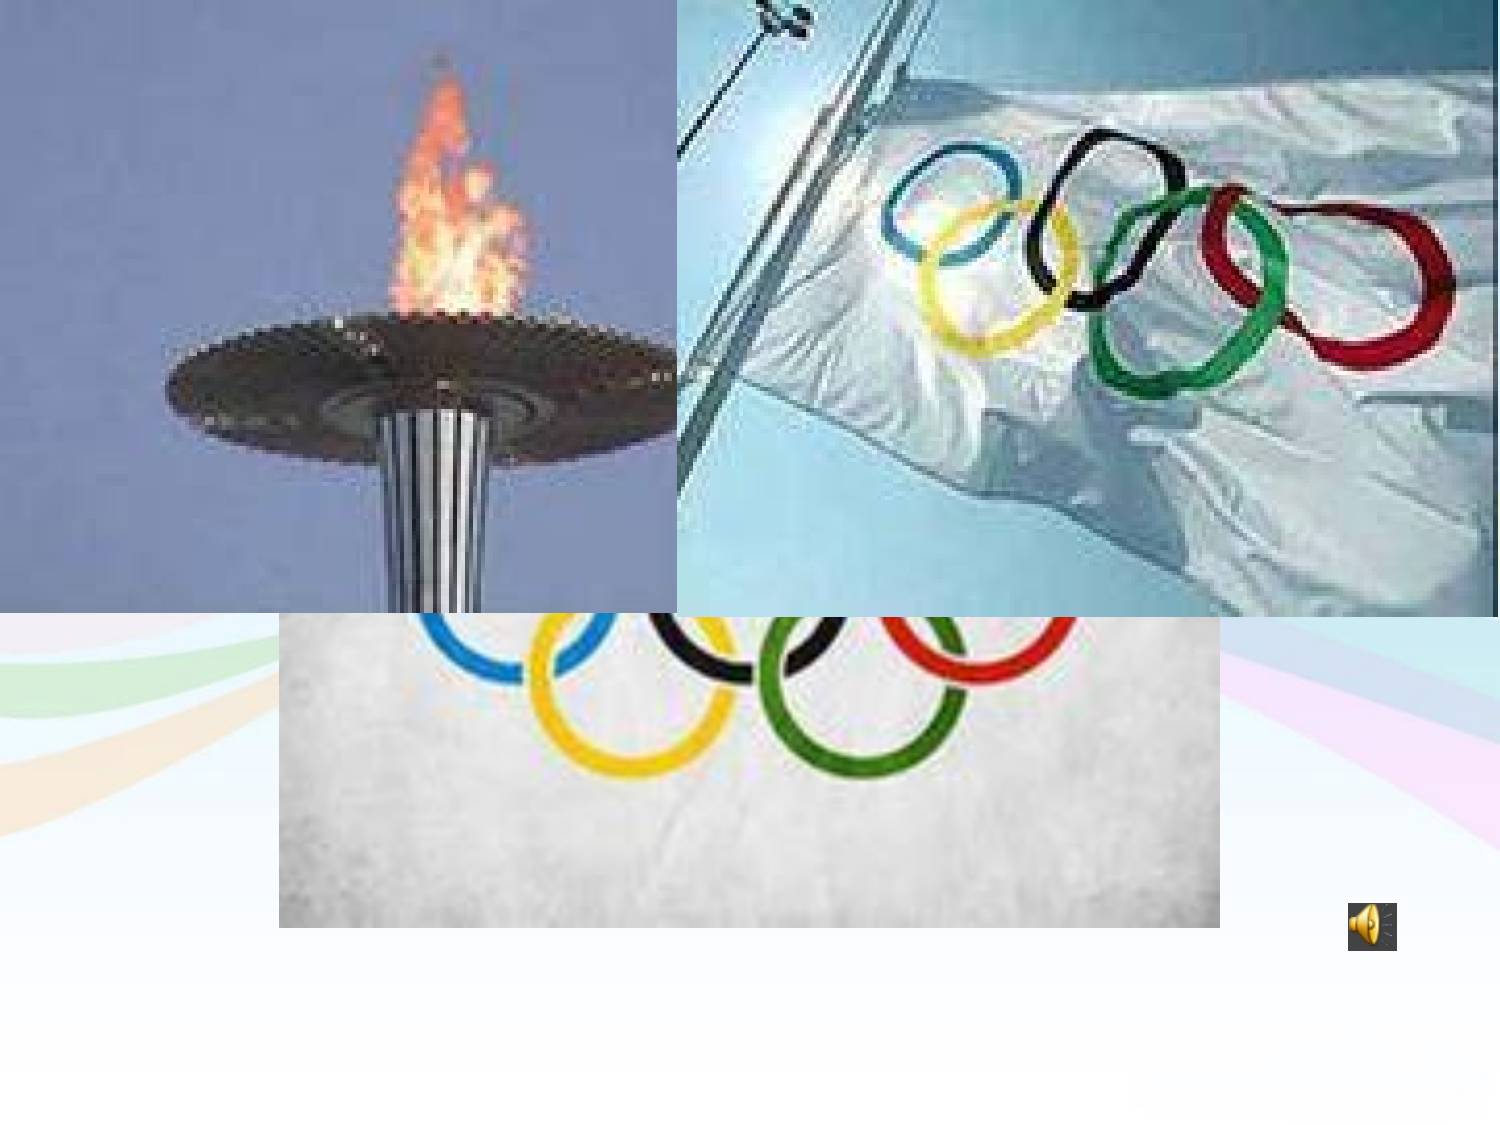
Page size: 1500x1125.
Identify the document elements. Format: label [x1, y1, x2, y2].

picture [0, 0, 1500, 1125]
list [279, 621, 1220, 928]
